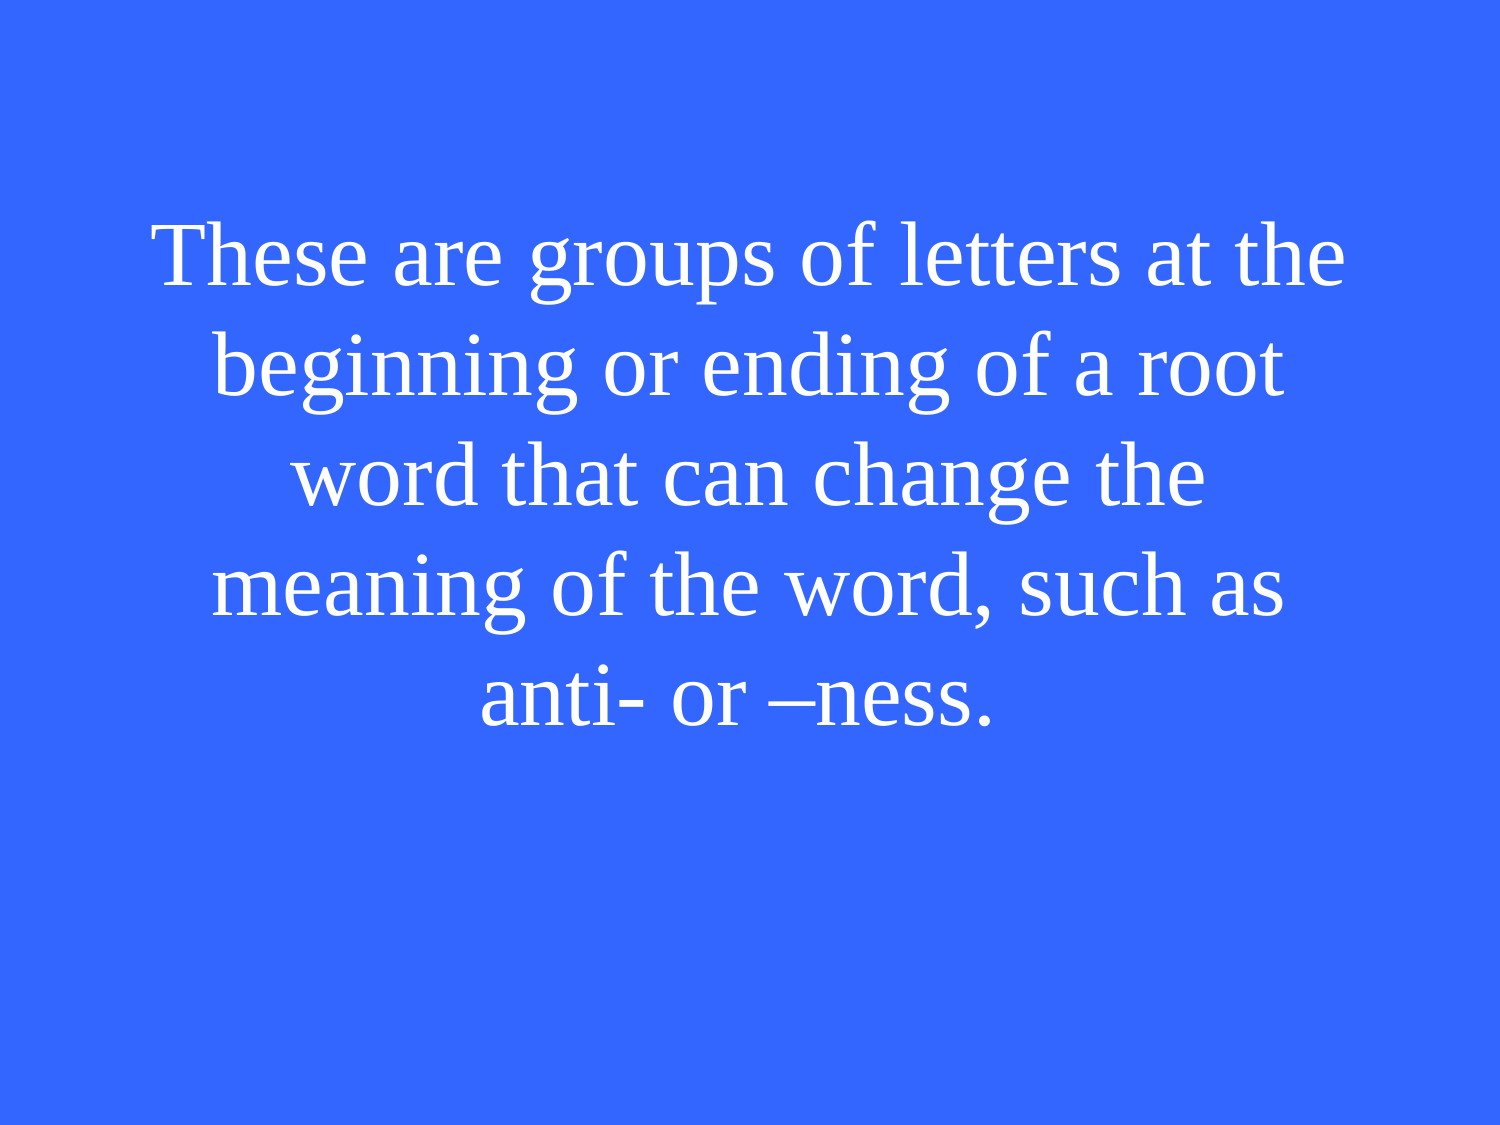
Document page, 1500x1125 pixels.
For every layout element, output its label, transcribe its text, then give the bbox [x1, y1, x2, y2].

title These are groups of letters at the beginning or ending of a root word that can change the meaning of the word, such as anti- or –ness. [112, 374, 1388, 563]
